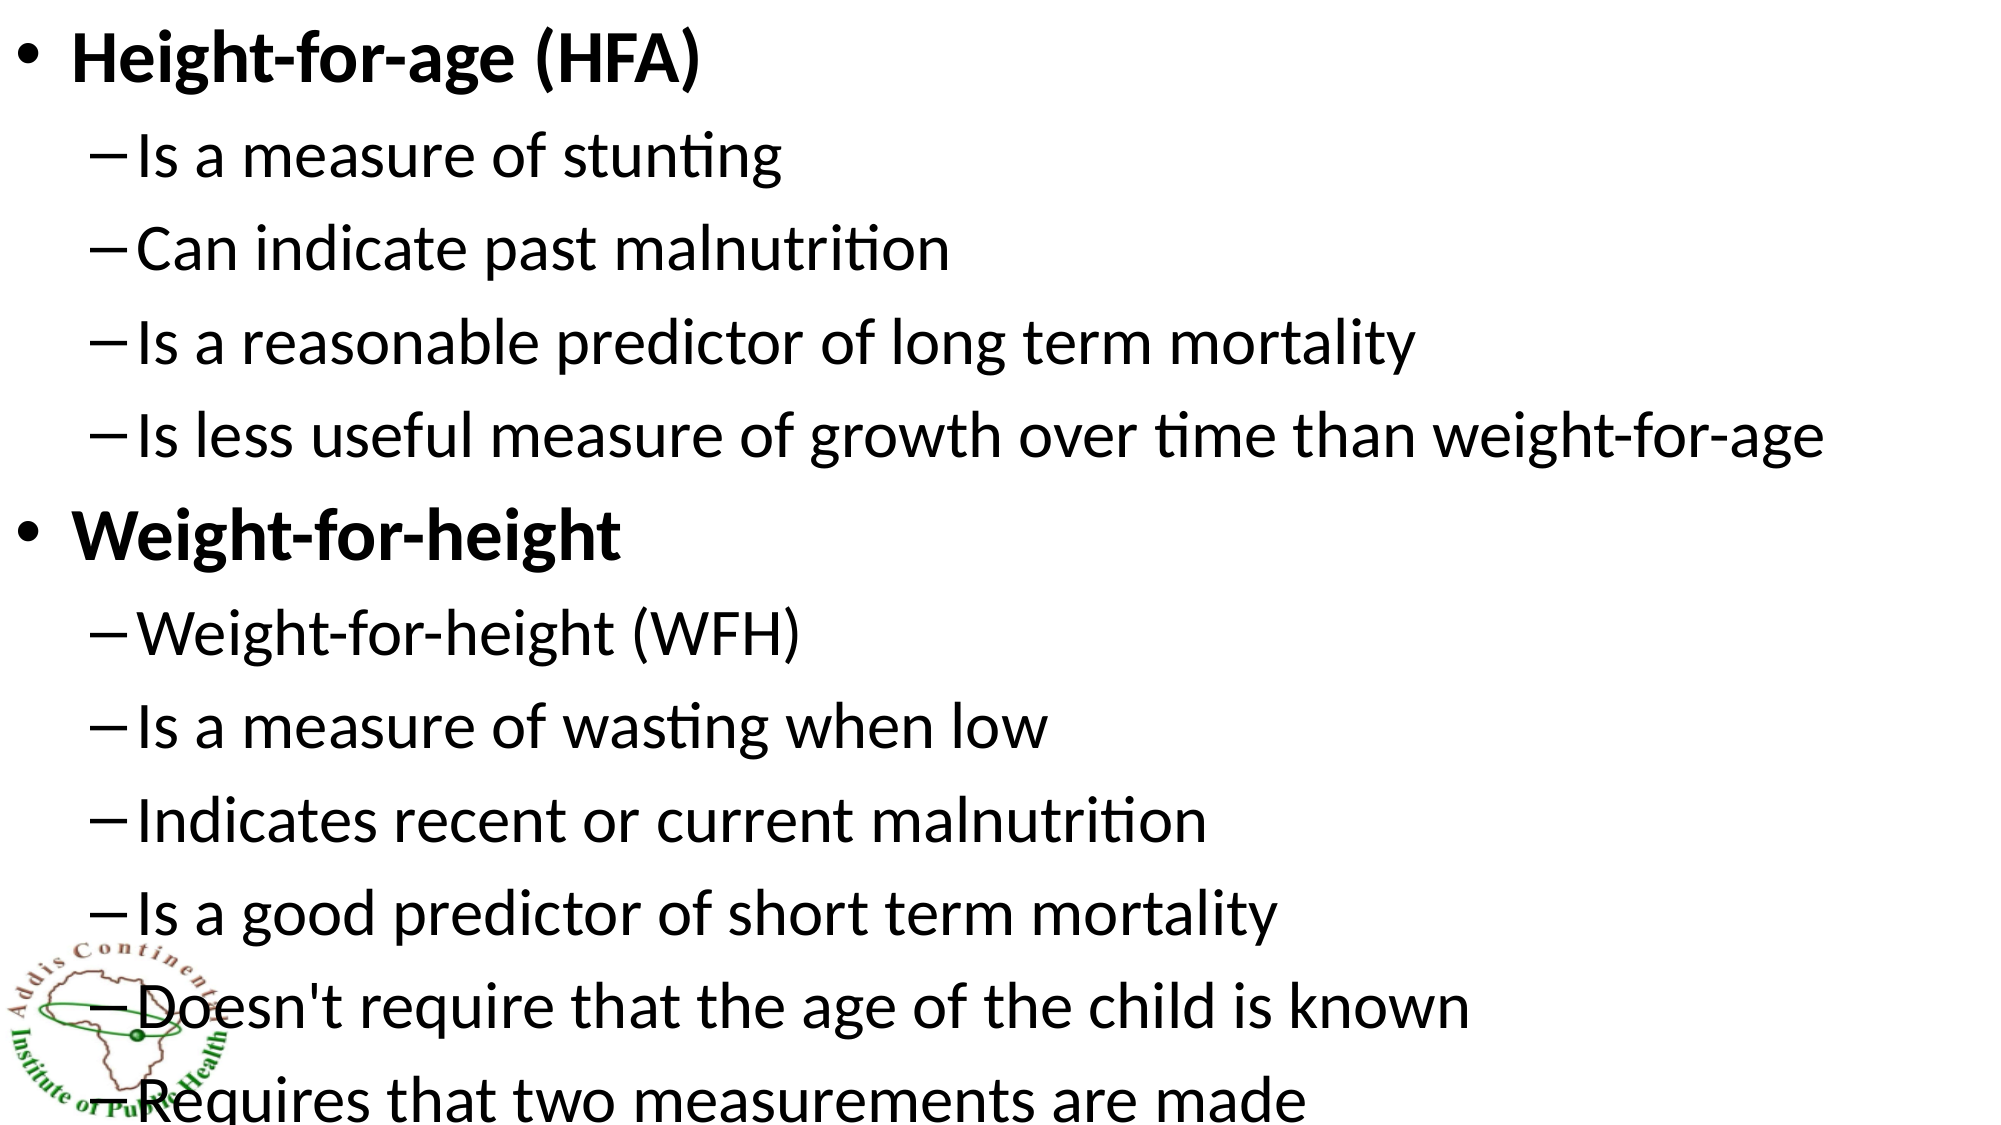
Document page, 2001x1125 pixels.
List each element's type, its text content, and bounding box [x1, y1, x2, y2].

list Height-for-age (HFA) Is a measure of stunting Can indicate past malnutrition Is a reasonable predictor of long term mortality Is less useful measure of growth over time than weight-for-age Weight-for-height Weight-for-height (WFH) Is a measure of wasting when low Indicates recent or current malnutrition Is a good predictor of short term mortality Doesn't require that the age of the child is known Requires that two measurements are made [0, 0, 2000, 1125]
